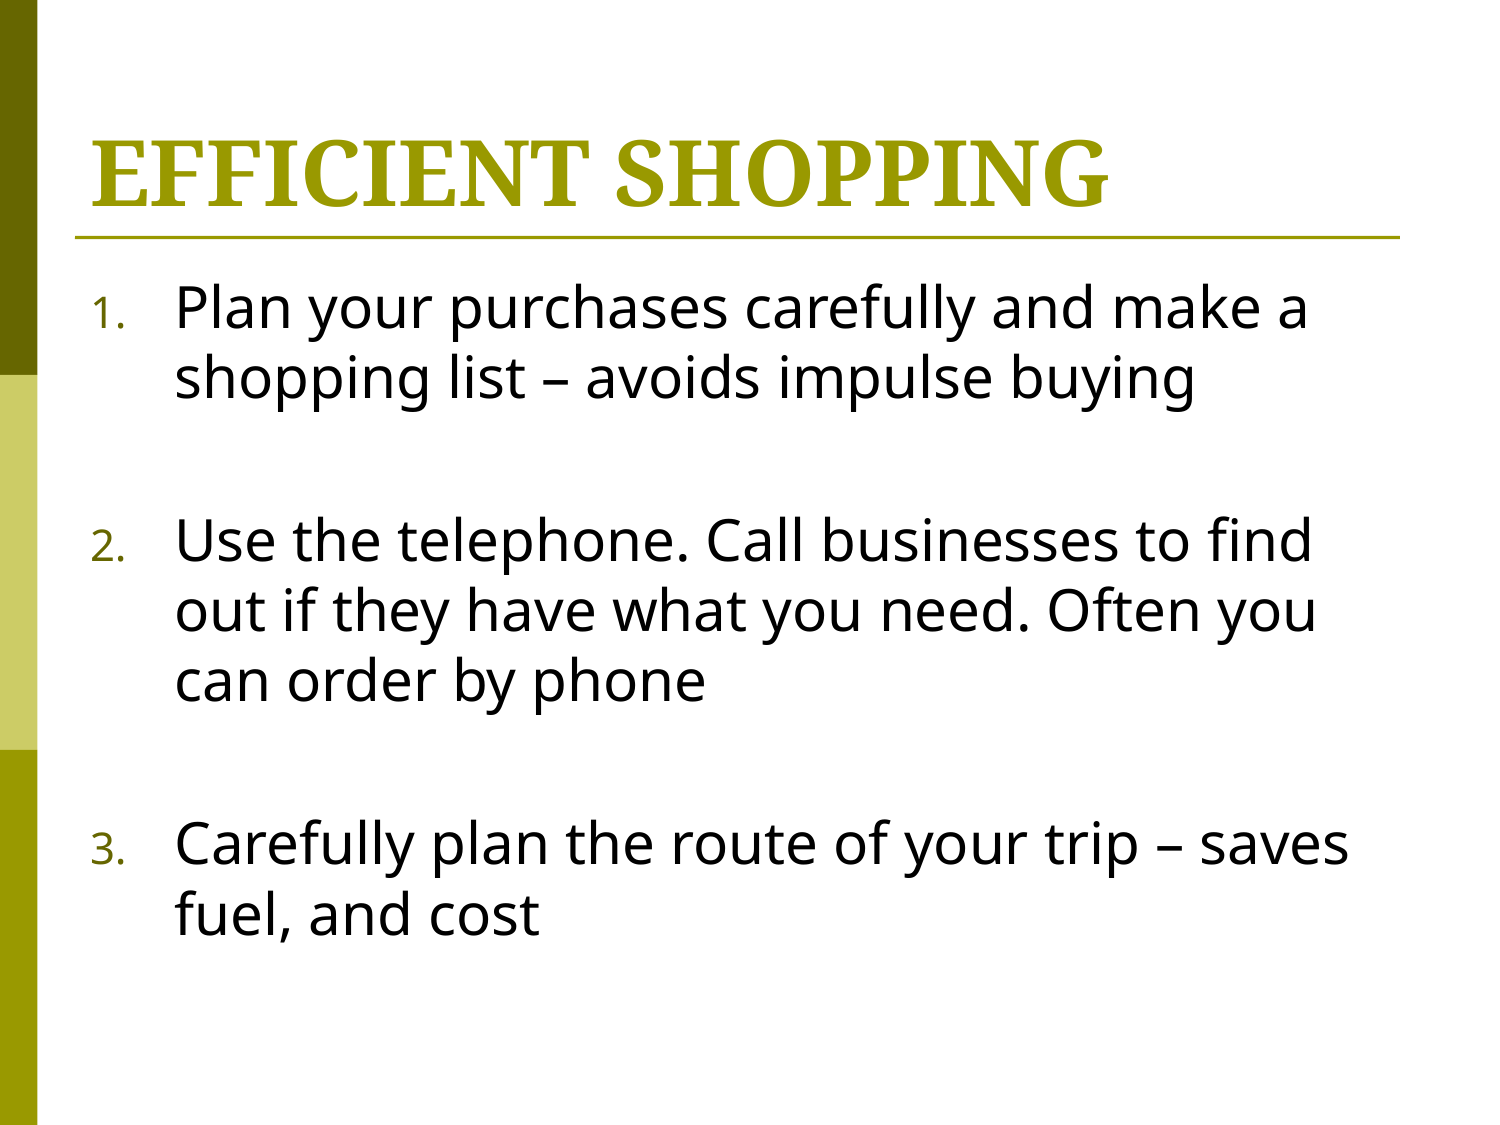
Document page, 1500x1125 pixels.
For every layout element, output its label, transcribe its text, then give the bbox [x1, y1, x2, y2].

list Plan your purchases carefully and make a shopping list – avoids impulse buying Use the telephone. Call businesses to find out if they have what you need. Often you can order by phone Carefully plan the route of your trip – saves fuel, and cost [74, 262, 1426, 1006]
title EFFICIENT SHOPPING [74, 45, 1426, 233]
